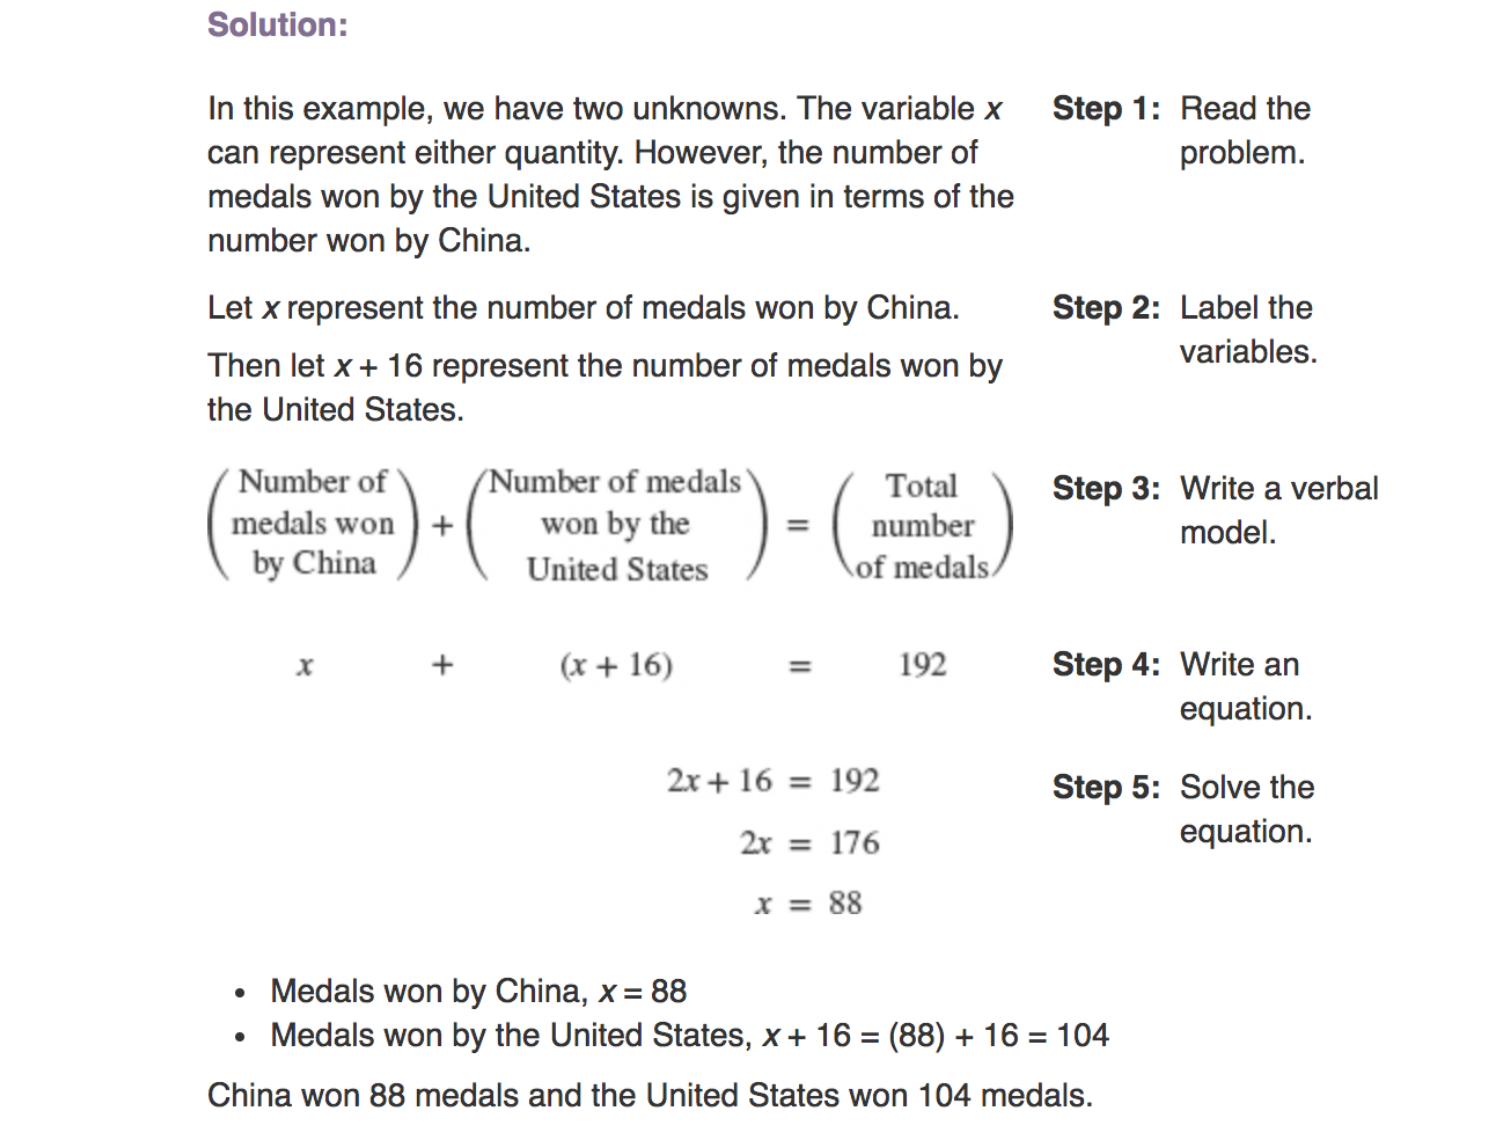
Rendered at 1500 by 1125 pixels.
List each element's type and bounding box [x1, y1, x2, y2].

list [0, 0, 1500, 1125]
